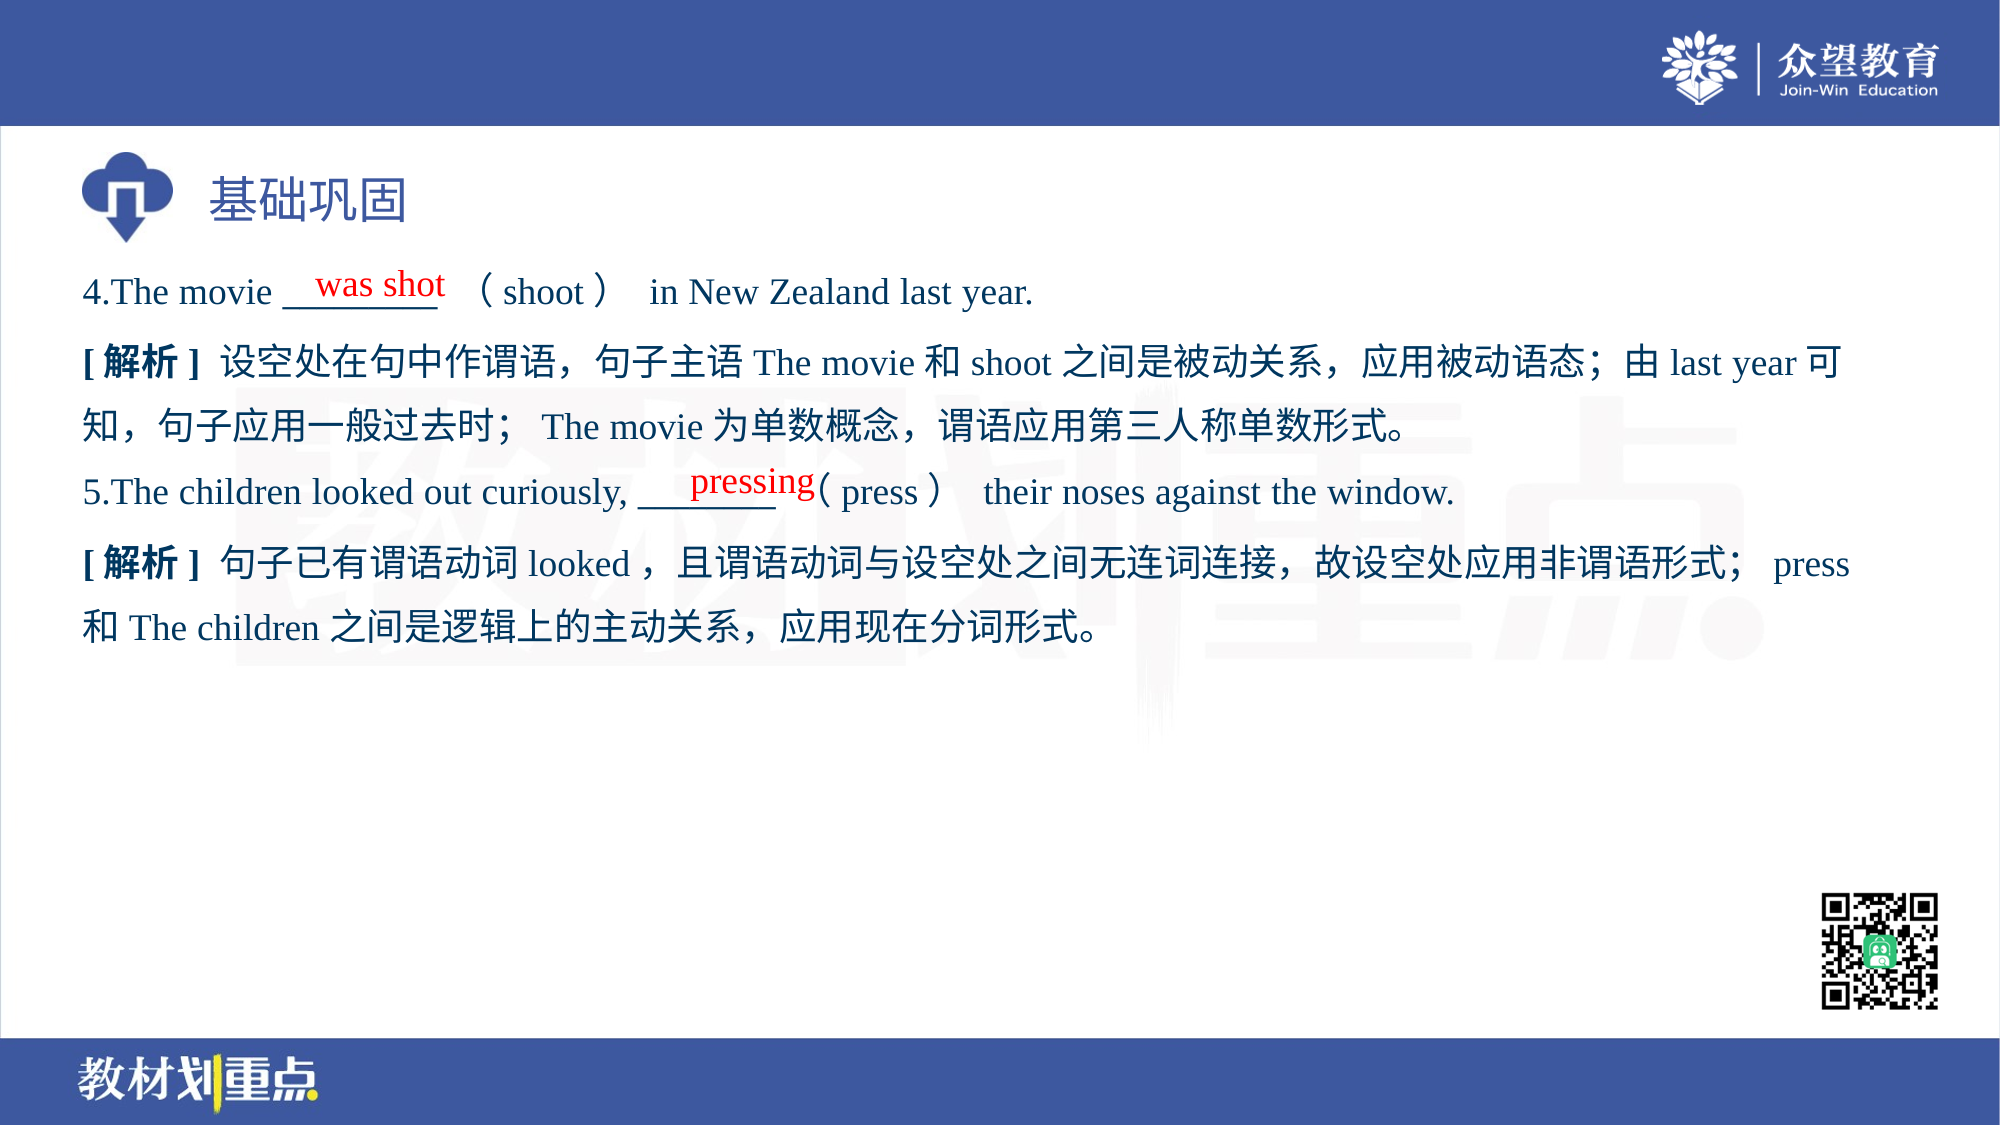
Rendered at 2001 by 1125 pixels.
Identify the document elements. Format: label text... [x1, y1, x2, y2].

picture [0, 0, 2000, 1125]
text_box [解析] 设空处在句中作谓语，句子主语The movie和shoot之间是被动关系，应用被动语态；由last year可 知，句子应用一般过去时；The movie为单数概念，谓语应用第三人称单数形式。 [82, 313, 1817, 441]
text_box [解析] 句子已有谓语动词looked，且谓语动词与设空处之间无连词连接，故设空处应用非谓语形式；press 和The children之间是逻辑上的主动关系，应用现在分词形式。 [82, 514, 1817, 642]
text_box pressing [676, 436, 830, 496]
text_box was shot [296, 239, 464, 297]
text_box 4.The movie _________ （shoot） in New Zealand last year. [82, 247, 1817, 306]
text_box 5.The children looked out curiously, ________ （press） their noses against the window. [82, 447, 1817, 506]
